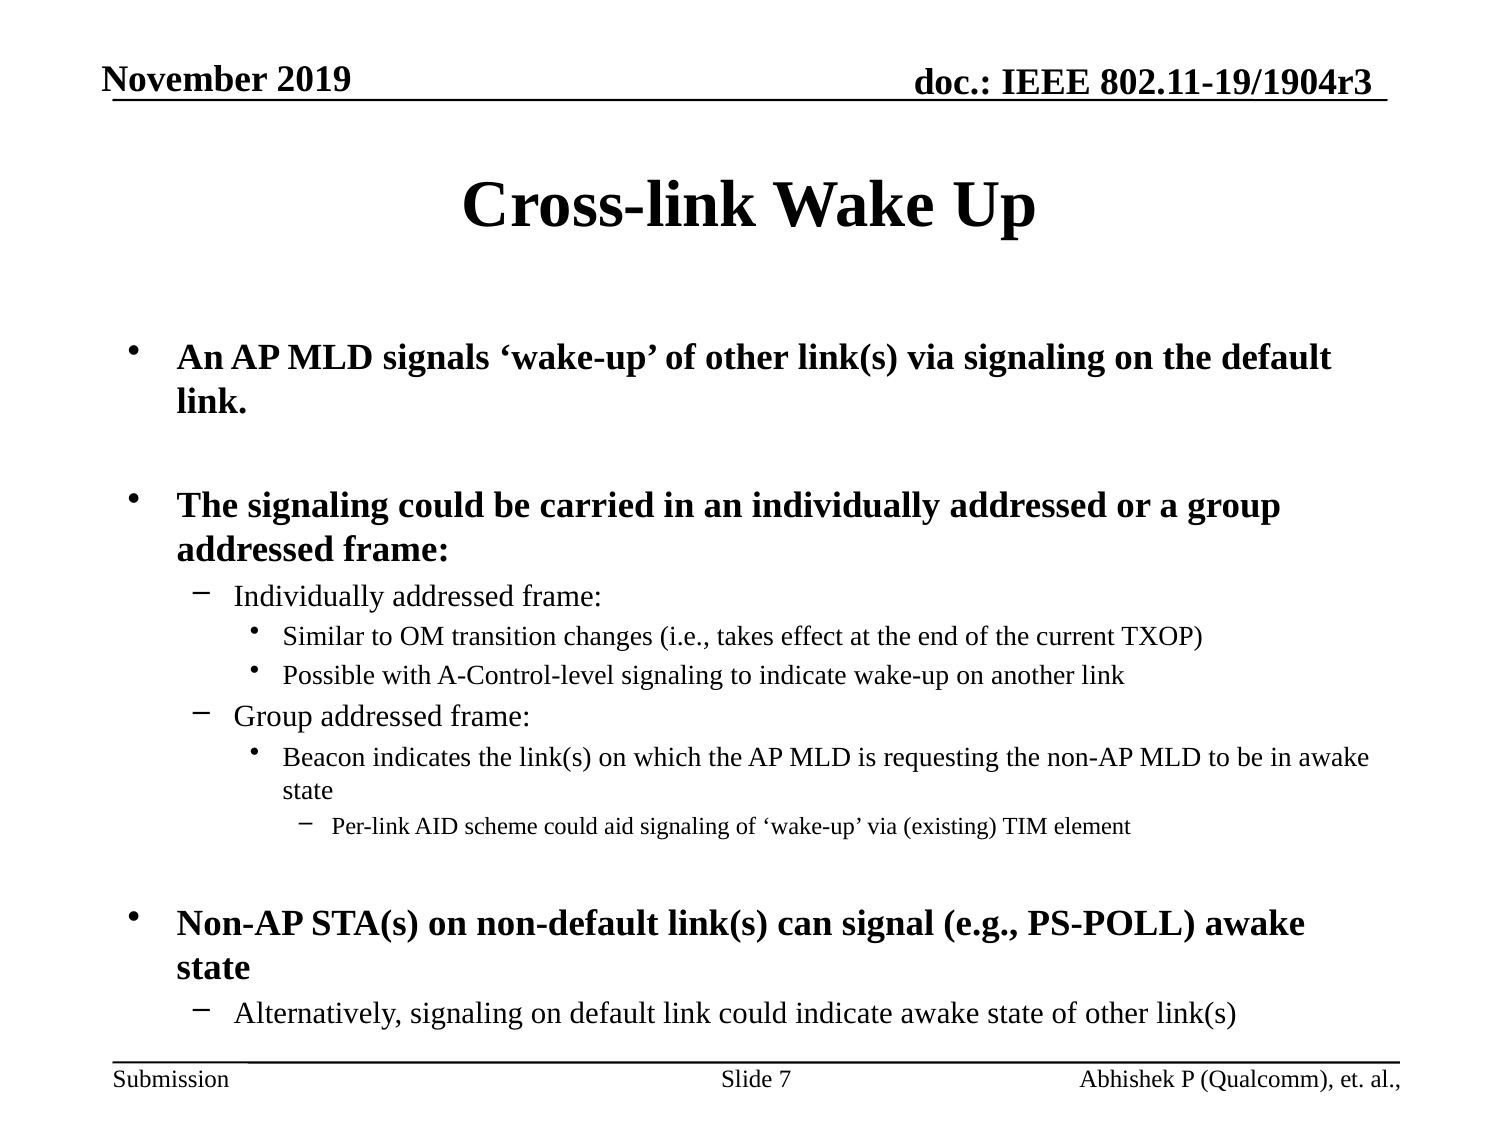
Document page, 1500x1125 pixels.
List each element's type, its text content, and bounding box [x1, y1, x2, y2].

list An AP MLD signals ‘wake-up’ of other link(s) via signaling on the default link. The signaling could be carried in an individually addressed or a group addressed frame: Individually addressed frame: Similar to OM transition changes (i.e., takes effect at the end of the current TXOP) Possible with A-Control-level signaling to indicate wake-up on another link Group addressed frame: Beacon indicates the link(s) on which the AP MLD is requesting the non-AP MLD to be in awake state Per-link AID scheme could aid signaling of ‘wake-up’ via (existing) TIM element Non-AP STA(s) on non-default link(s) can signal (e.g., PS-POLL) awake state Alternatively, signaling on default link could indicate awake state of other link(s) [112, 324, 1402, 1044]
title Cross-link Wake Up [112, 112, 1388, 288]
slide_number Slide 7 [712, 1061, 801, 1093]
footer Abhishek P (Qualcomm), et. al., [949, 1061, 1402, 1093]
